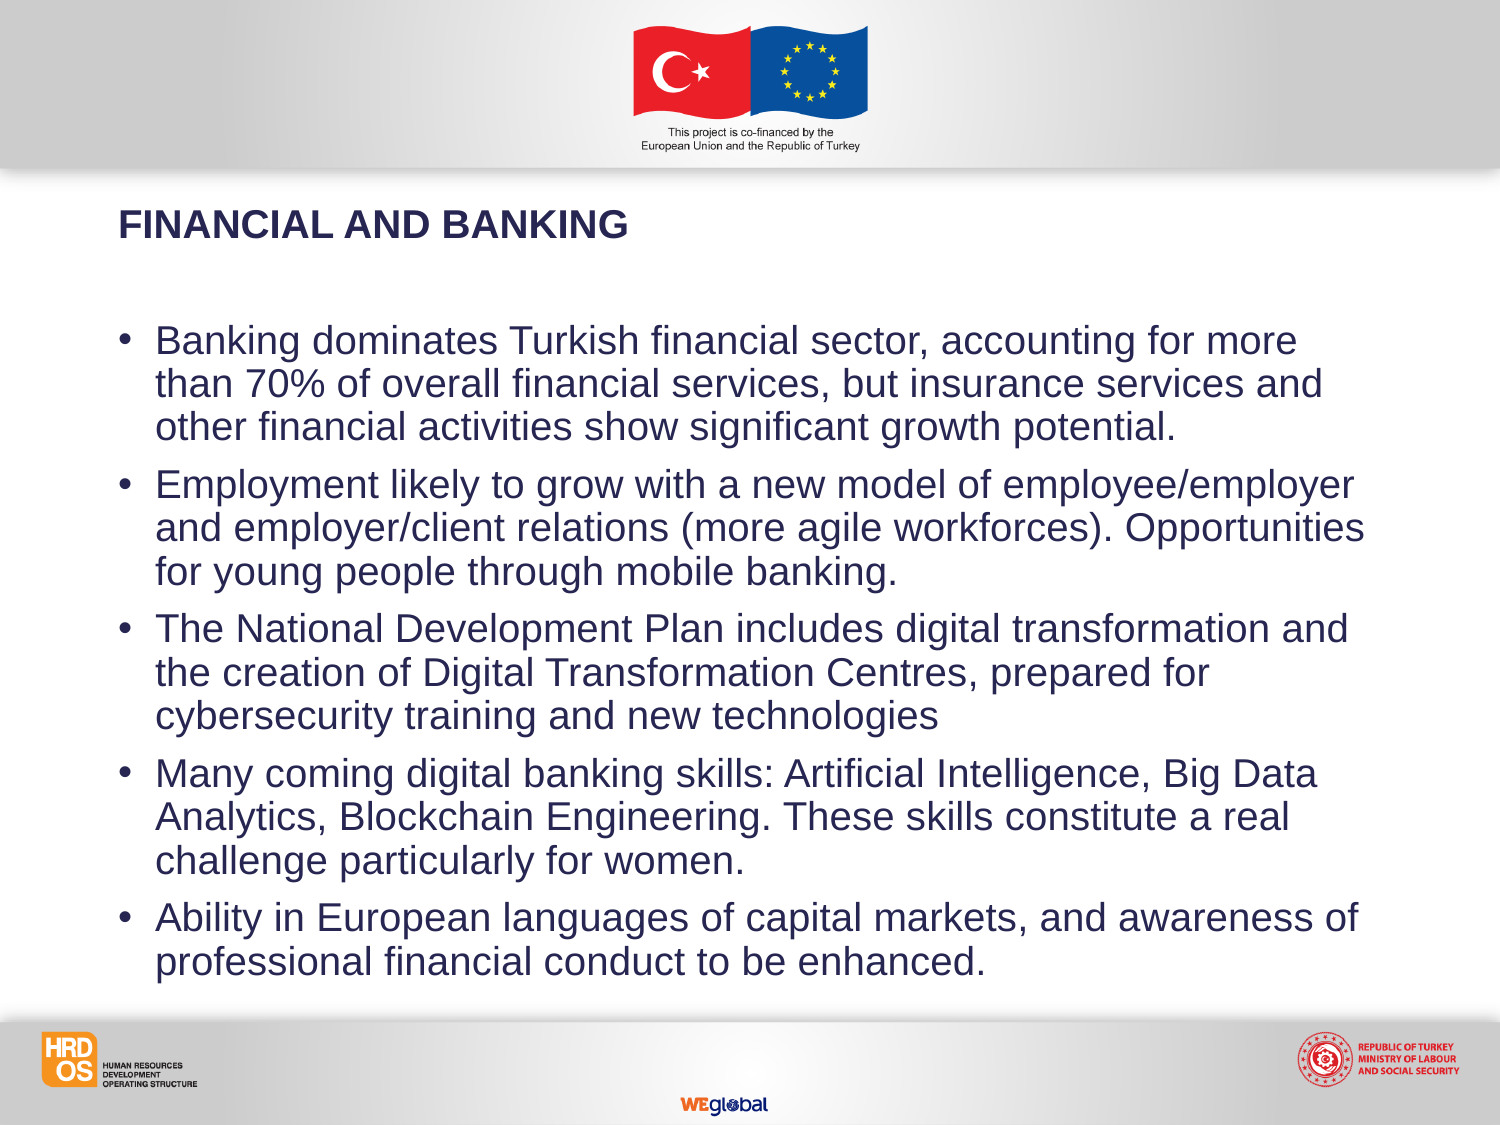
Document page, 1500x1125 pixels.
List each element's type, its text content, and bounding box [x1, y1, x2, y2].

list FINANCIAL AND BANKING Banking dominates Turkish financial sector, accounting for more than 70% of overall financial services, but insurance services and other financial activities show significant growth potential. Employment likely to grow with a new model of employee/employer and employer/client relations (more agile workforces). Opportunities for young people through mobile banking. The National Development Plan includes digital transformation and the creation of Digital Transformation Centres, prepared for cybersecurity training and new technologies Many coming digital banking skills: Artificial Intelligence, Big Data Analytics, Blockchain Engineering. These skills constitute a real challenge particularly for women. Ability in European languages of capital markets, and awareness of professional financial conduct to be enhanced. [103, 196, 1397, 1005]
picture [0, 0, 1500, 1125]
